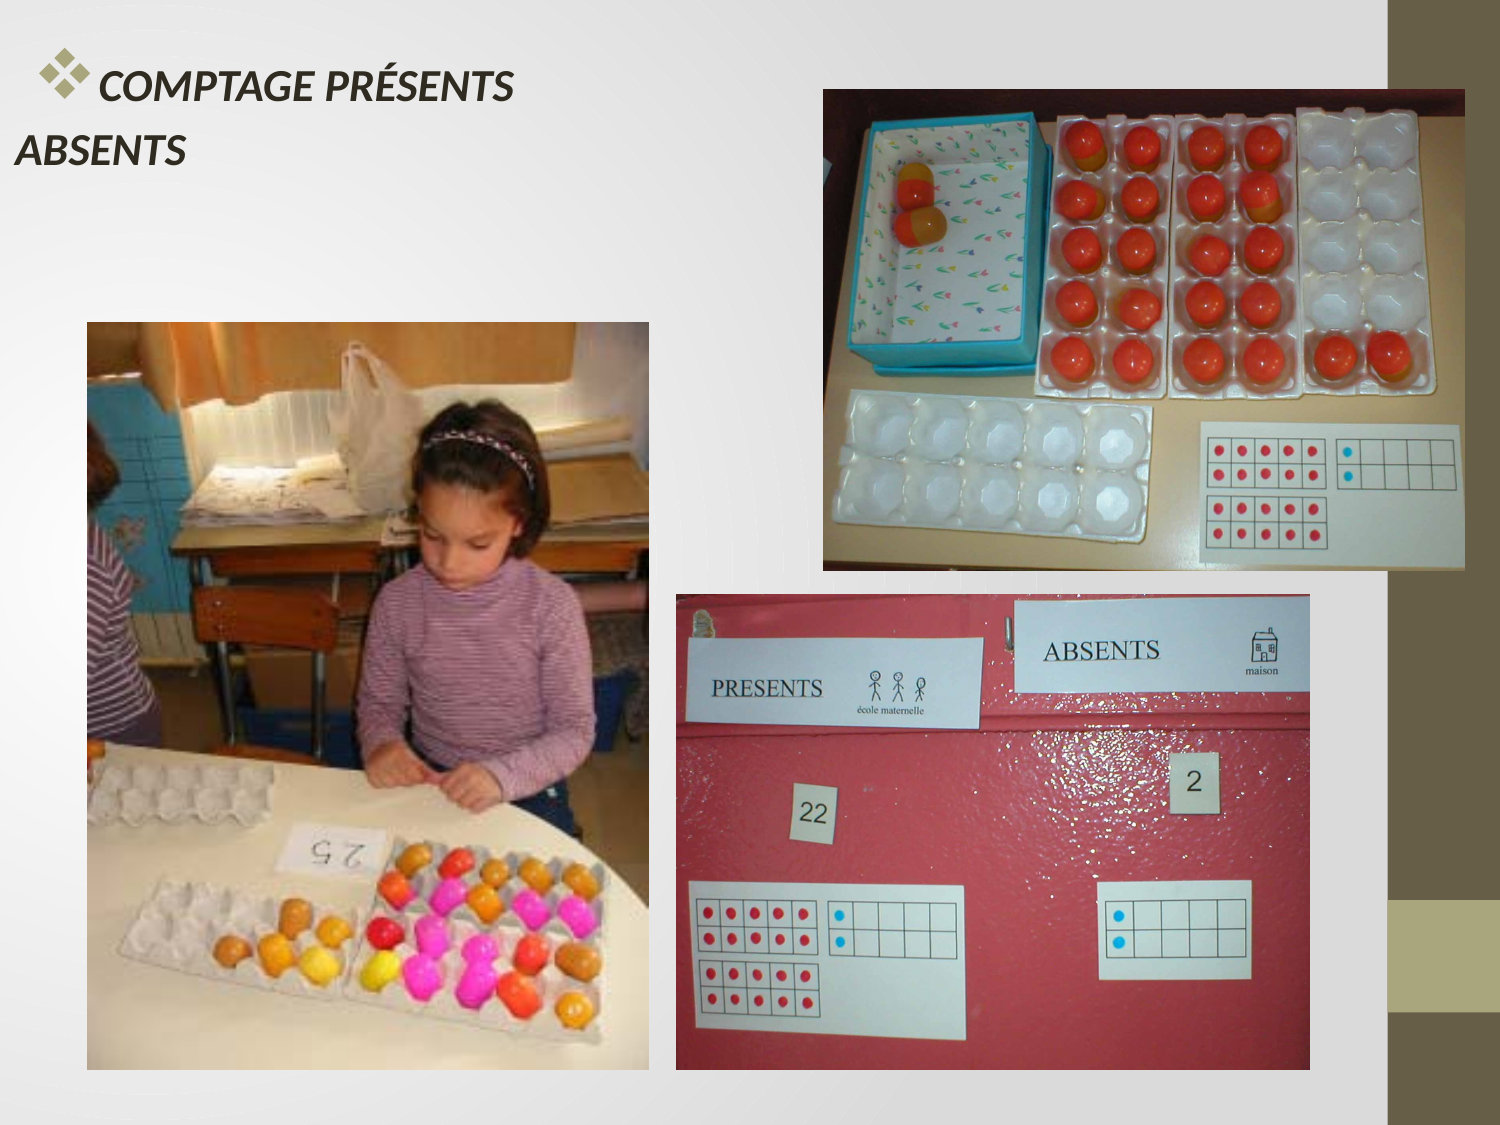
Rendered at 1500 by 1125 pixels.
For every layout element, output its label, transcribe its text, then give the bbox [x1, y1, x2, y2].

picture [87, 321, 649, 1070]
list COMPTAGE PRÉSENTS ABSENTS [0, 48, 1465, 1064]
picture [676, 594, 1311, 1070]
picture [822, 89, 1466, 572]
